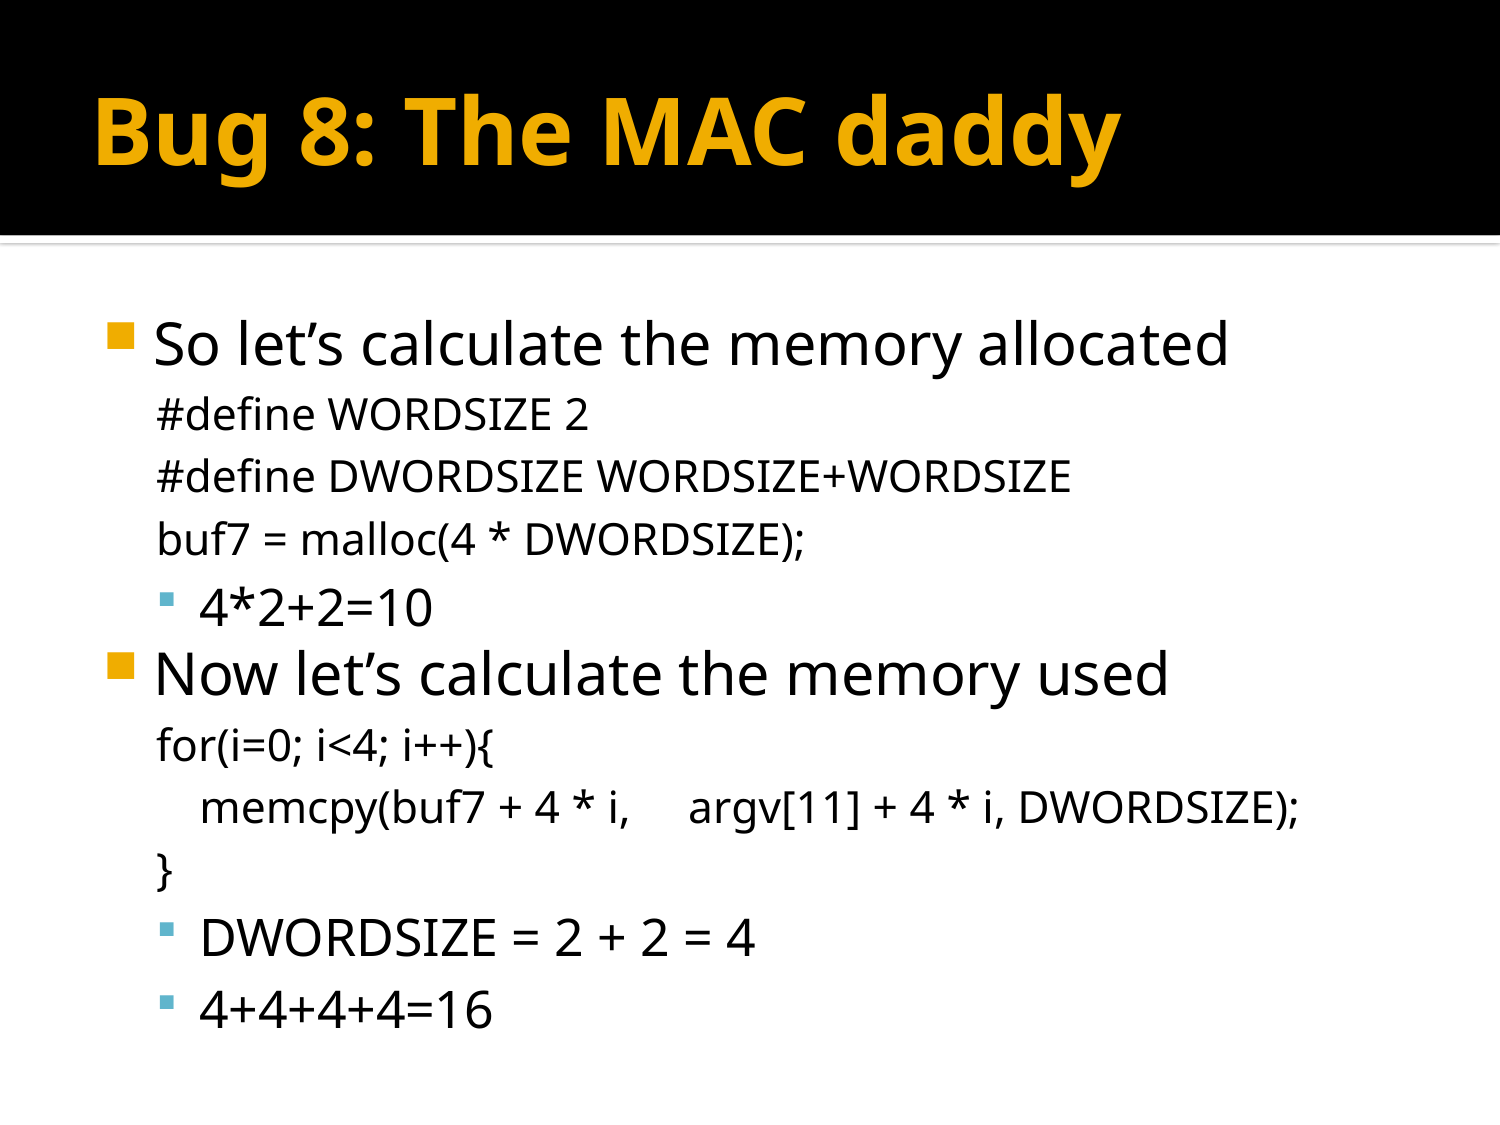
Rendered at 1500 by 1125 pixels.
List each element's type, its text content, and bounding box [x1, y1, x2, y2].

list So let’s calculate the memory allocated #define WORDSIZE 2 #define DWORDSIZE WORDSIZE+WORDSIZE buf7 = malloc(4 * DWORDSIZE); 4*2+2=10 Now let’s calculate the memory used for(i=0; i<4; i++){ memcpy(buf7 + 4 * i, argv[11] + 4 * i, DWORDSIZE); } DWORDSIZE = 2 + 2 = 4 4+4+4+4=16 [75, 291, 1425, 1050]
title Bug 8: The MAC daddy [75, 25, 1425, 231]
